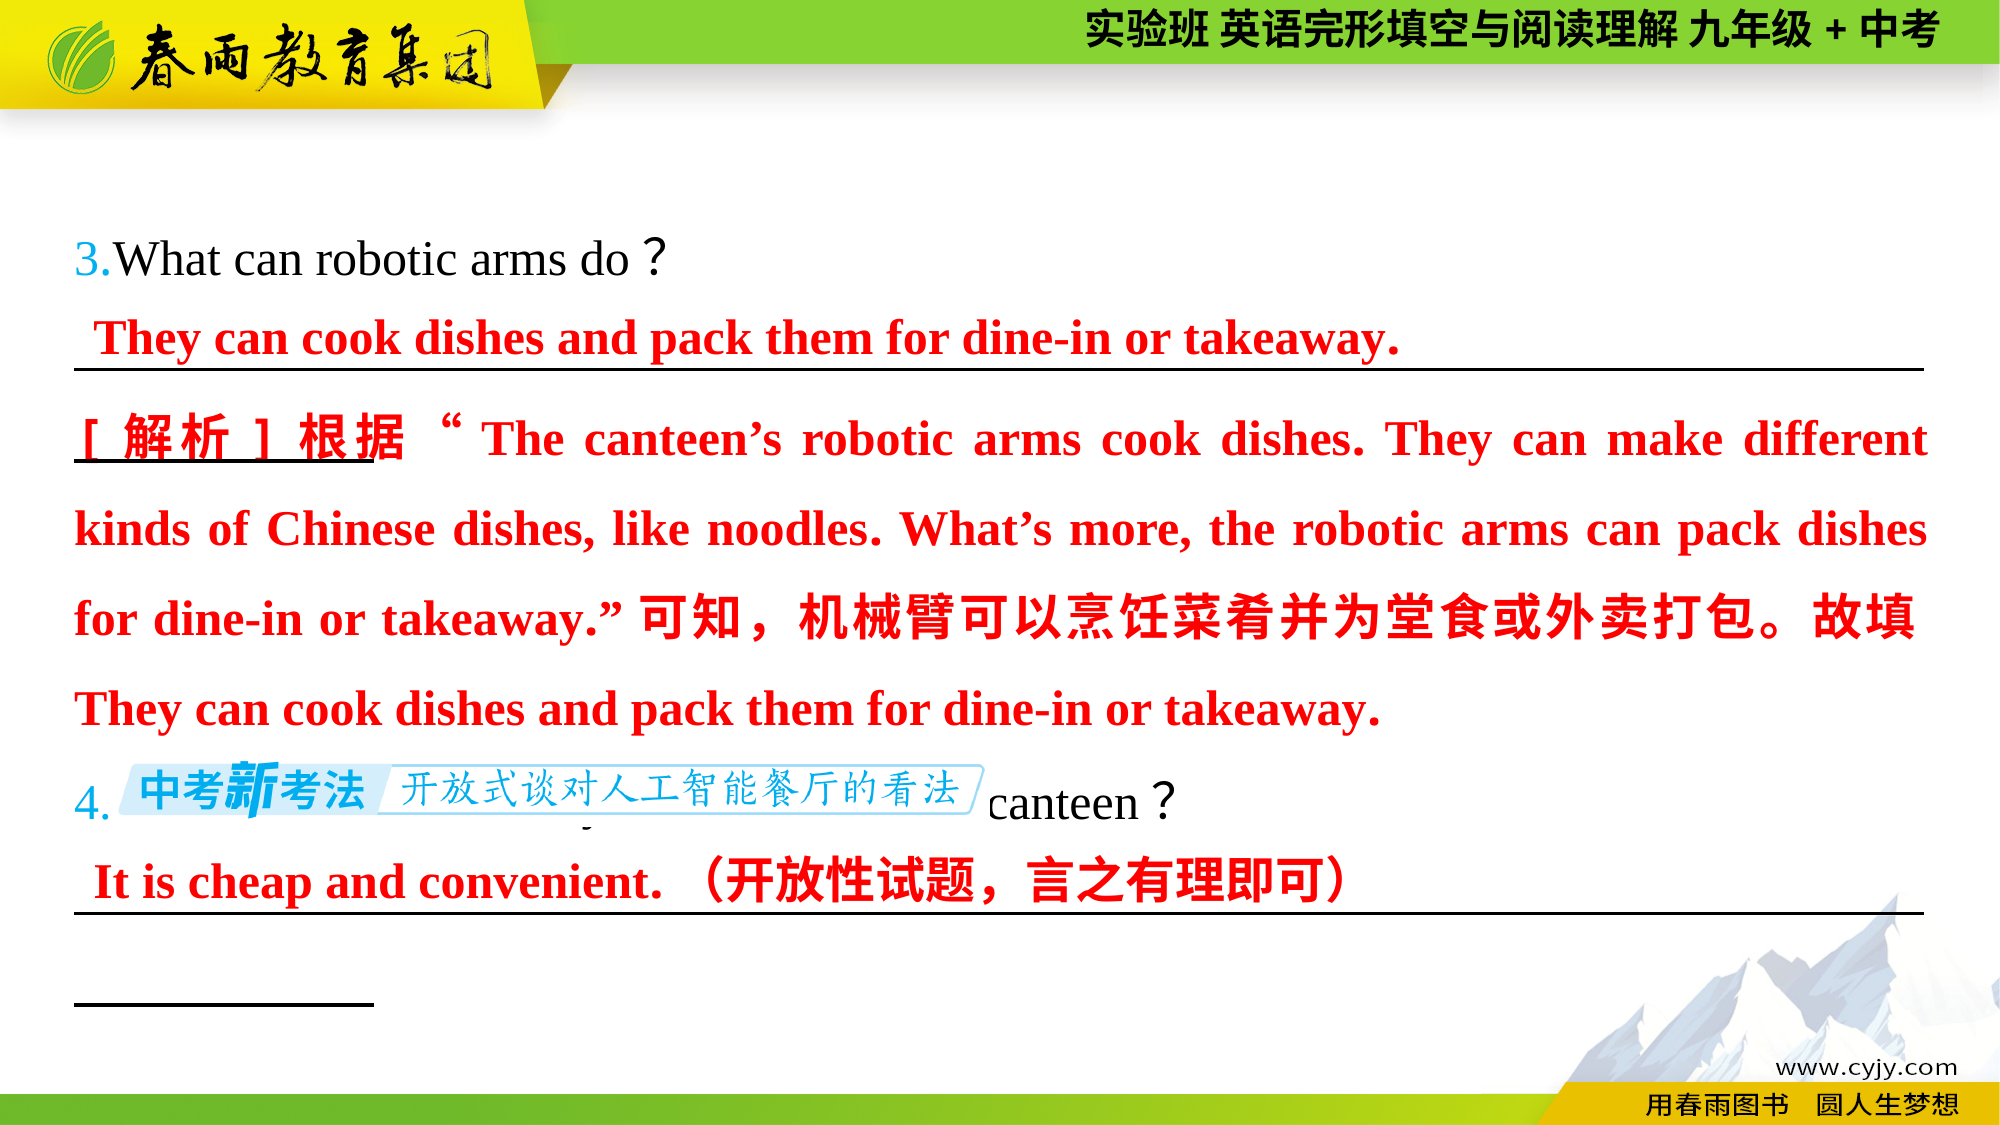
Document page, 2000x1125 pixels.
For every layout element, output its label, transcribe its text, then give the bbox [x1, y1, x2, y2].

list 3.What can robotic arms do？ __________________________________________________________________________ [59, 187, 1944, 385]
text_box [解析]根据“The canteen’s robotic arms cook dishes. They can make different kinds of Chinese dishes, like noodles. What’s more, the robotic arms can pack dishes for dine-in or takeaway.”可知，机械臂可以烹饪菜肴并为堂食或外卖打包。故填They can cook dishes and pack them for dine-in or takeaway. [59, 385, 1944, 731]
text_box 4. What do you think of this AI canteen？ __________________________________________________________________________ [59, 731, 1944, 1017]
picture [0, 0, 2000, 1125]
